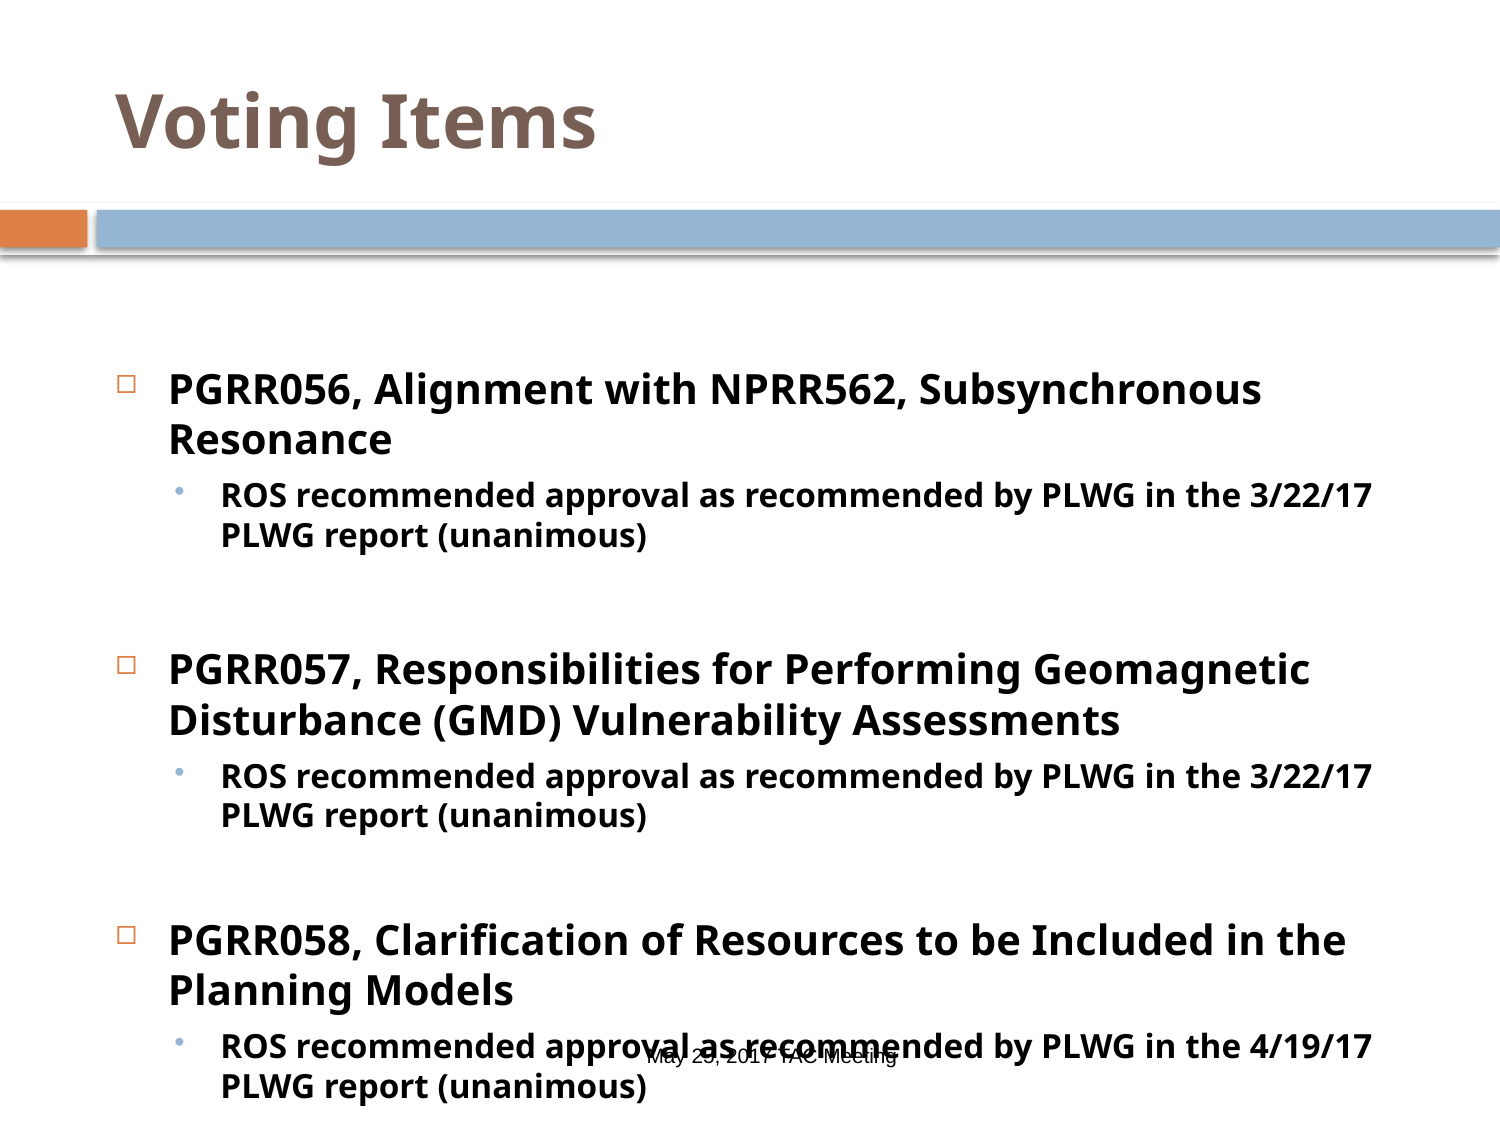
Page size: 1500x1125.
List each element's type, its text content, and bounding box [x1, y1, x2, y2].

title Voting Items [100, 37, 1439, 201]
footer May 25, 2017 TAC Meeting [99, 1025, 1438, 1085]
list PGRR056, Alignment with NPRR562, Subsynchronous Resonance ROS recommended approval as recommended by PLWG in the 3/22/17 PLWG report (unanimous) PGRR057, Responsibilities for Performing Geomagnetic Disturbance (GMD) Vulnerability Assessments ROS recommended approval as recommended by PLWG in the 3/22/17 PLWG report (unanimous) PGRR058, Clarification of Resources to be Included in the Planning Models ROS recommended approval as recommended by PLWG in the 4/19/17 PLWG report (unanimous) [100, 297, 1439, 1001]
